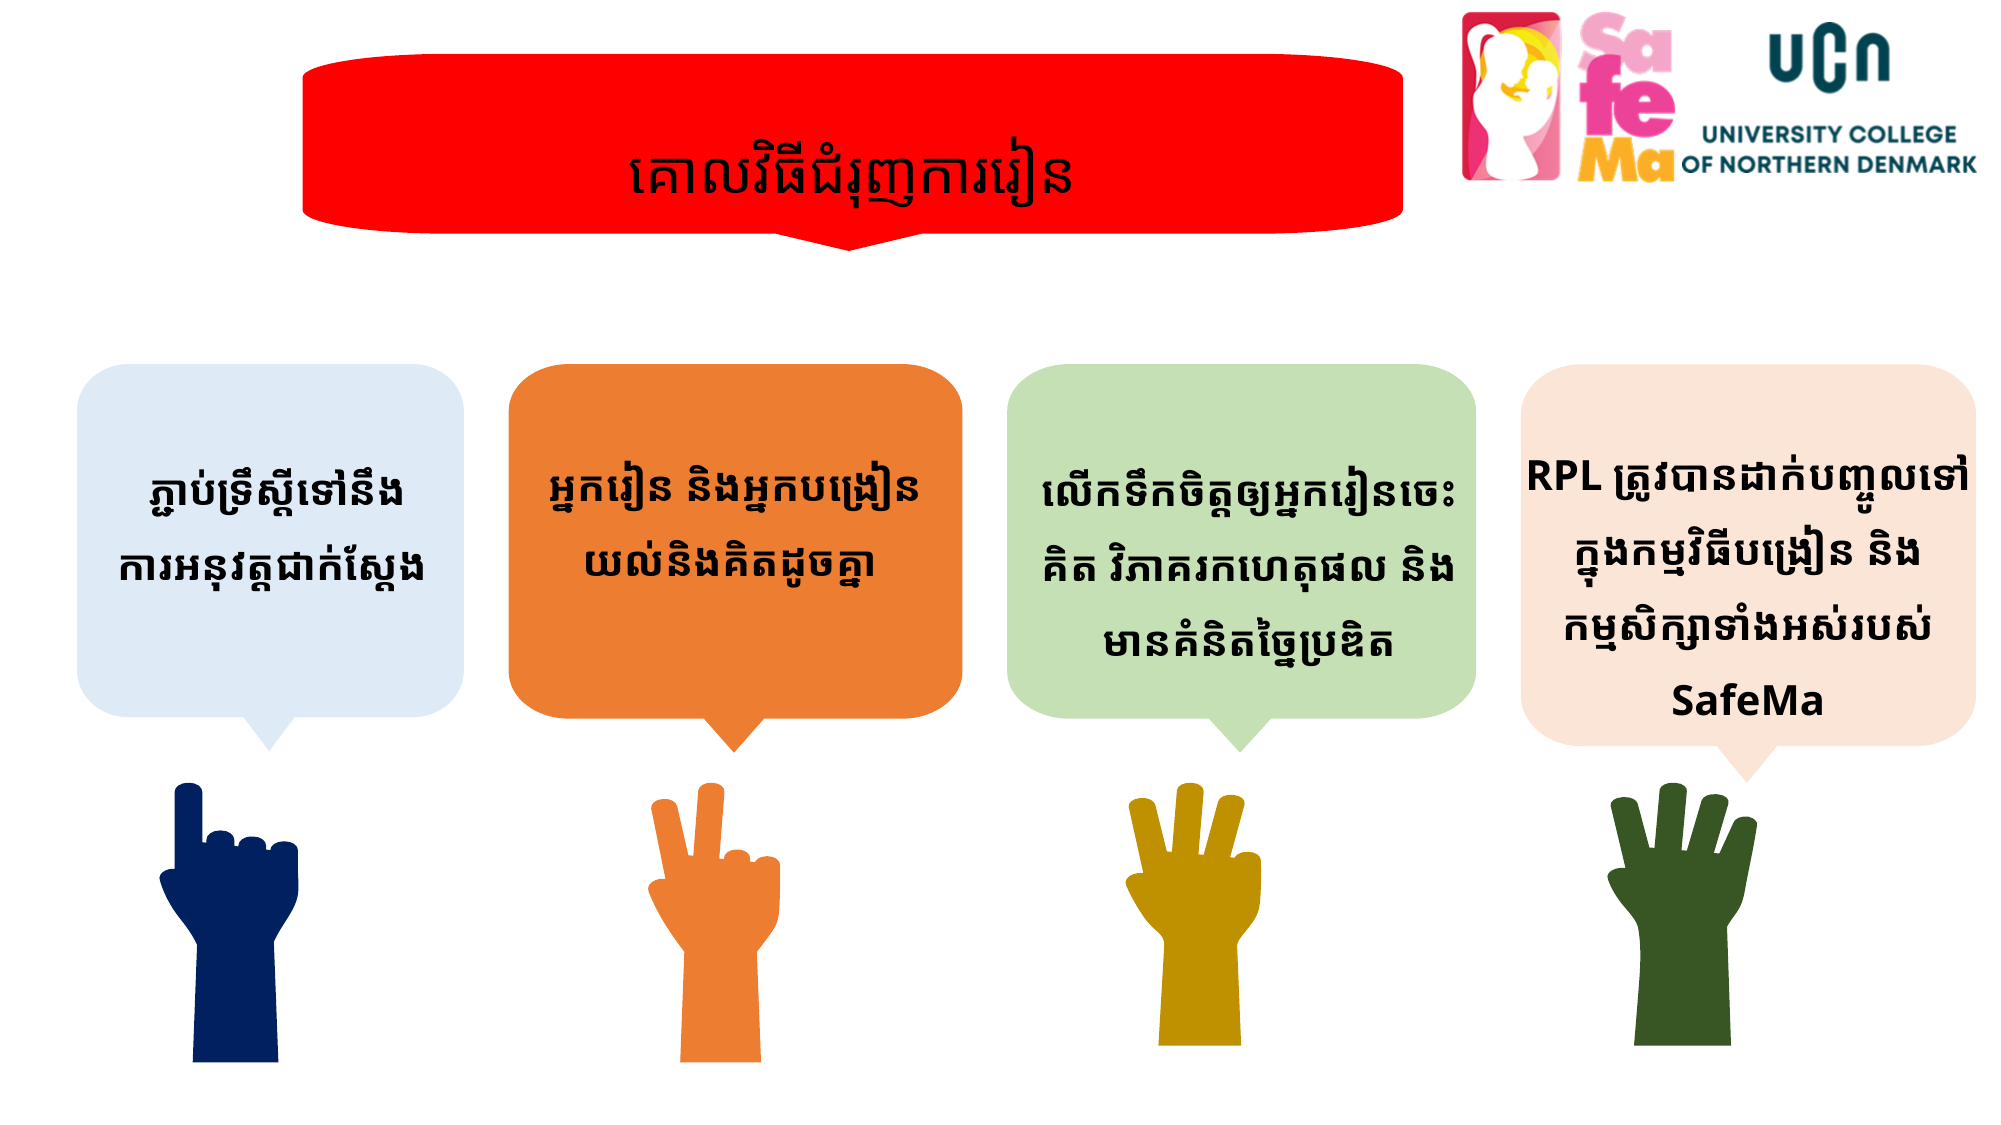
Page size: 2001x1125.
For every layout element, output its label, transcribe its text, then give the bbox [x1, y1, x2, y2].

text_box លើកទឹកចិត្តឲ្យអ្នករៀនចេះគិត វិភាគរកហេតុផល និង មានគំនិតច្នៃប្រឌិត [1022, 436, 1477, 669]
text_box [1007, 364, 1477, 753]
text_box RPL ត្រូវបានដាក់បញ្ចូលទៅក្នុងកម្មវិធីបង្រៀន និងកម្មសិក្សាទាំងអស់របស់ SafeMa [1520, 364, 1977, 783]
picture [1460, 11, 1676, 183]
text_box [1607, 782, 1758, 1046]
picture [1682, 22, 1977, 173]
text_box [648, 782, 781, 1063]
text_box ភ្ជាប់ទ្រឹស្តីទៅនឹងការអនុវត្តជាក់ស្តែង [77, 434, 479, 593]
text_box អ្នករៀន និង​អ្នកបង្រៀនយល់និងគិតដូចគ្នា [508, 364, 963, 753]
text_box [159, 782, 299, 1063]
text_box [1125, 782, 1262, 1046]
text_box [77, 593, 464, 752]
text_box [77, 364, 464, 434]
text_box គោលវិធីជំរុញការរៀន [302, 53, 1403, 251]
